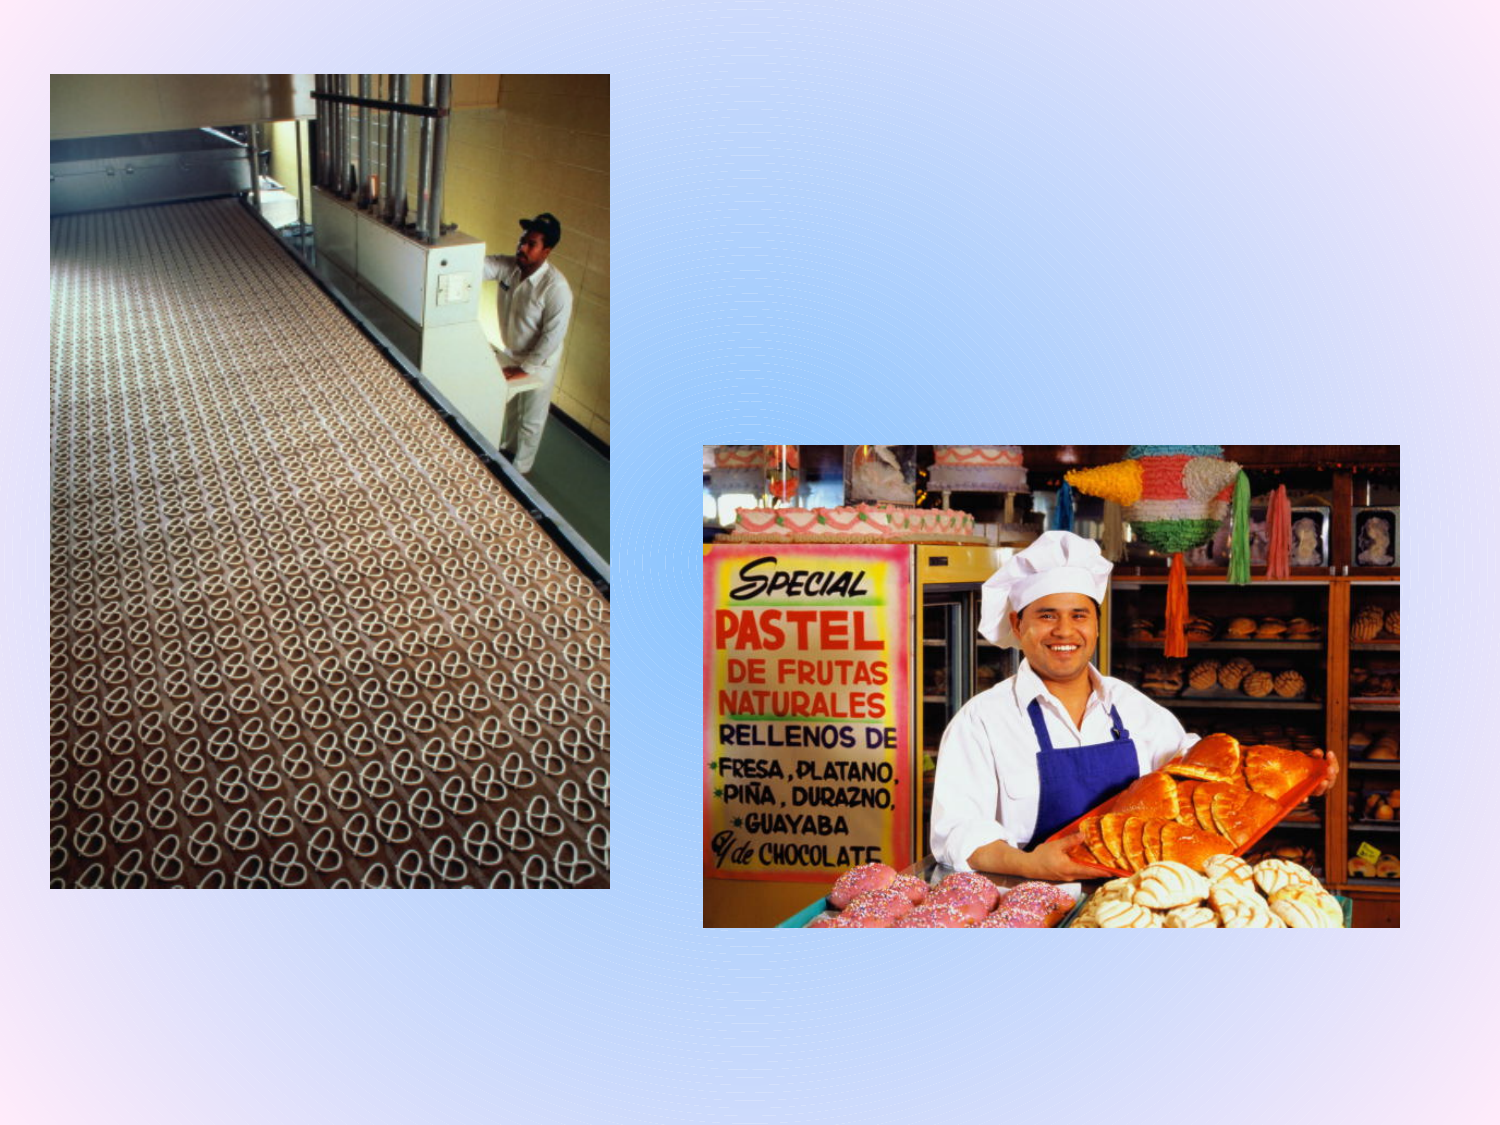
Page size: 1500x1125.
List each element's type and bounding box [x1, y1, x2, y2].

picture [702, 445, 1400, 929]
picture [49, 74, 610, 889]
